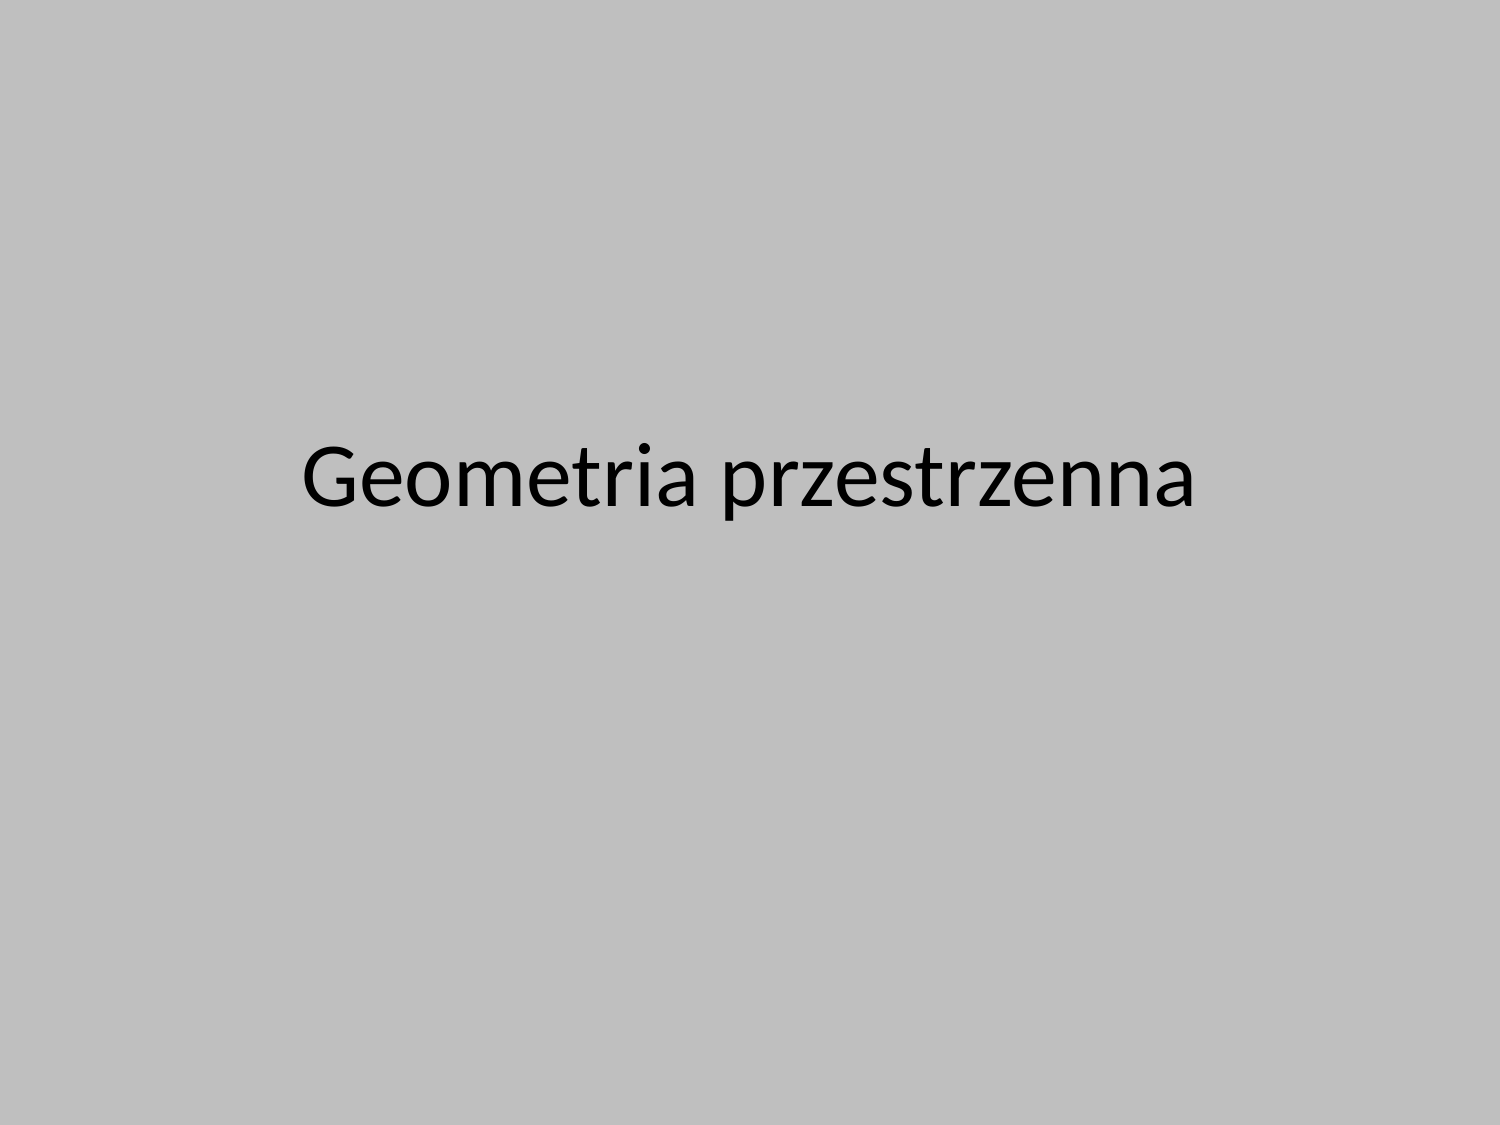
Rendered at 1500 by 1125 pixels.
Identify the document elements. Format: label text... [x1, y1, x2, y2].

title Geometria przestrzenna [112, 349, 1388, 591]
